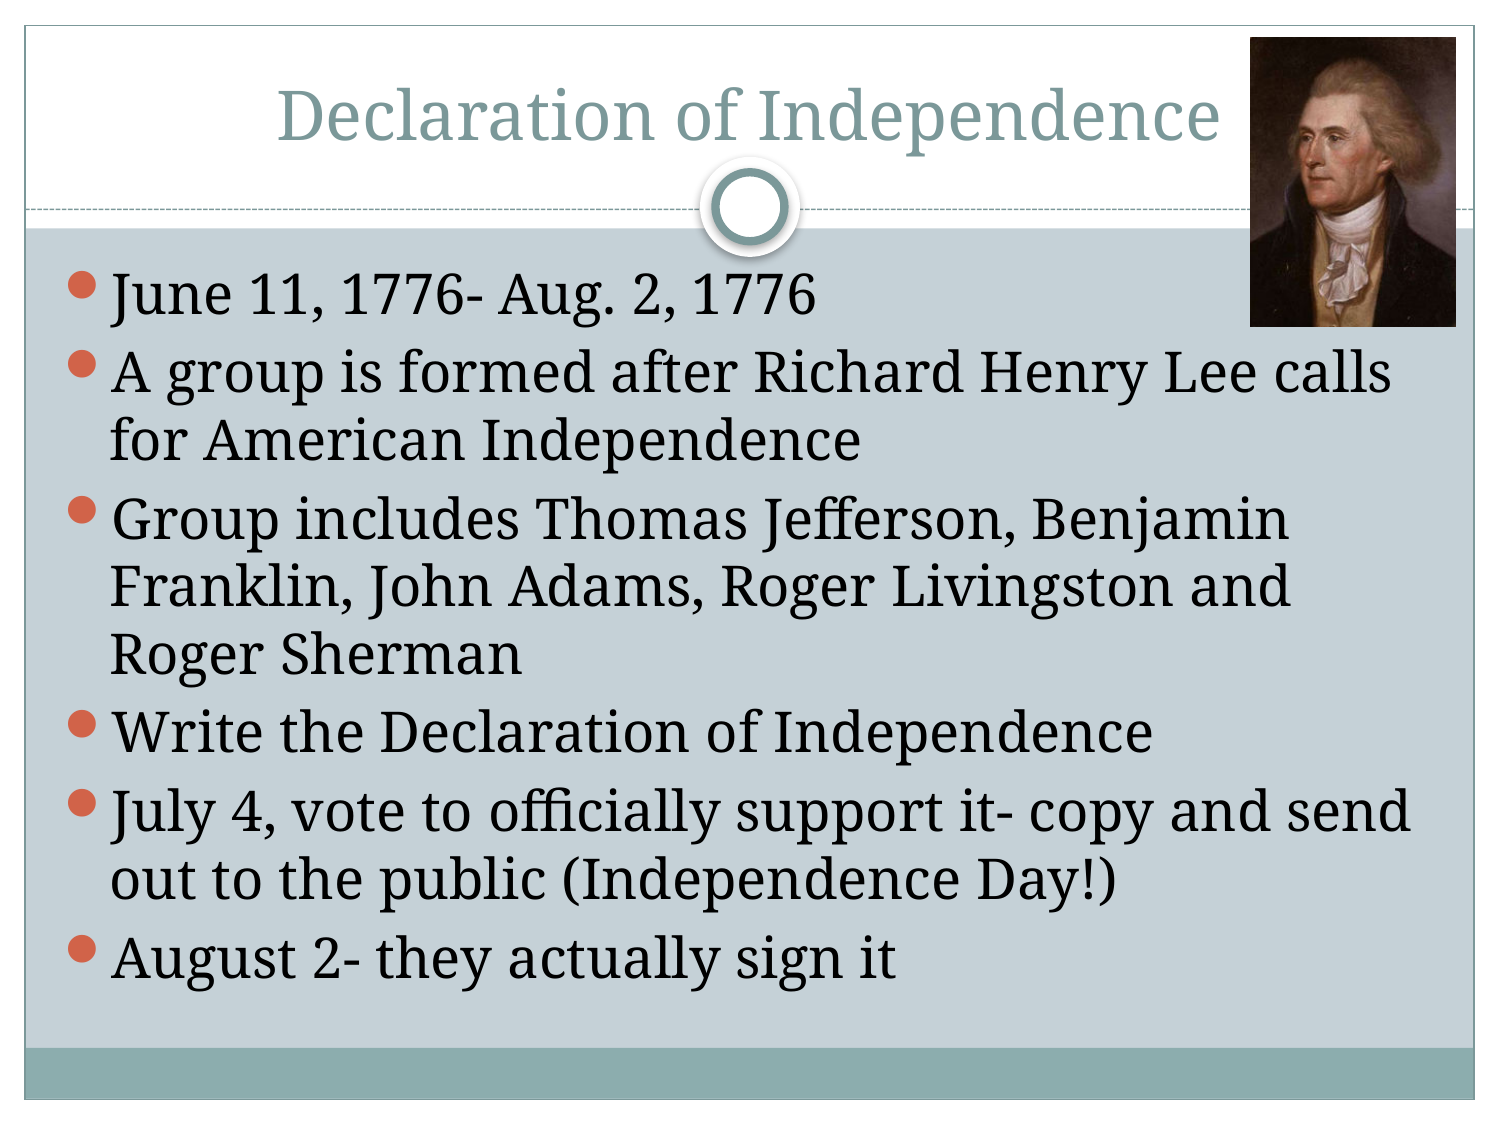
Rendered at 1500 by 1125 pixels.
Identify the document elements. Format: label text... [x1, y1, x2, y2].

picture [1249, 37, 1456, 327]
title Declaration of Independence [49, 37, 1246, 162]
list June 11, 1776- Aug. 2, 1776 A group is formed after Richard Henry Lee calls for American Independence Group includes Thomas Jefferson, Benjamin Franklin, John Adams, Roger Livingston and Roger Sherman Write the Declaration of Independence July 4, vote to officially support it- copy and send out to the public (Independence Day!) August 2- they actually sign it [49, 250, 1445, 1001]
